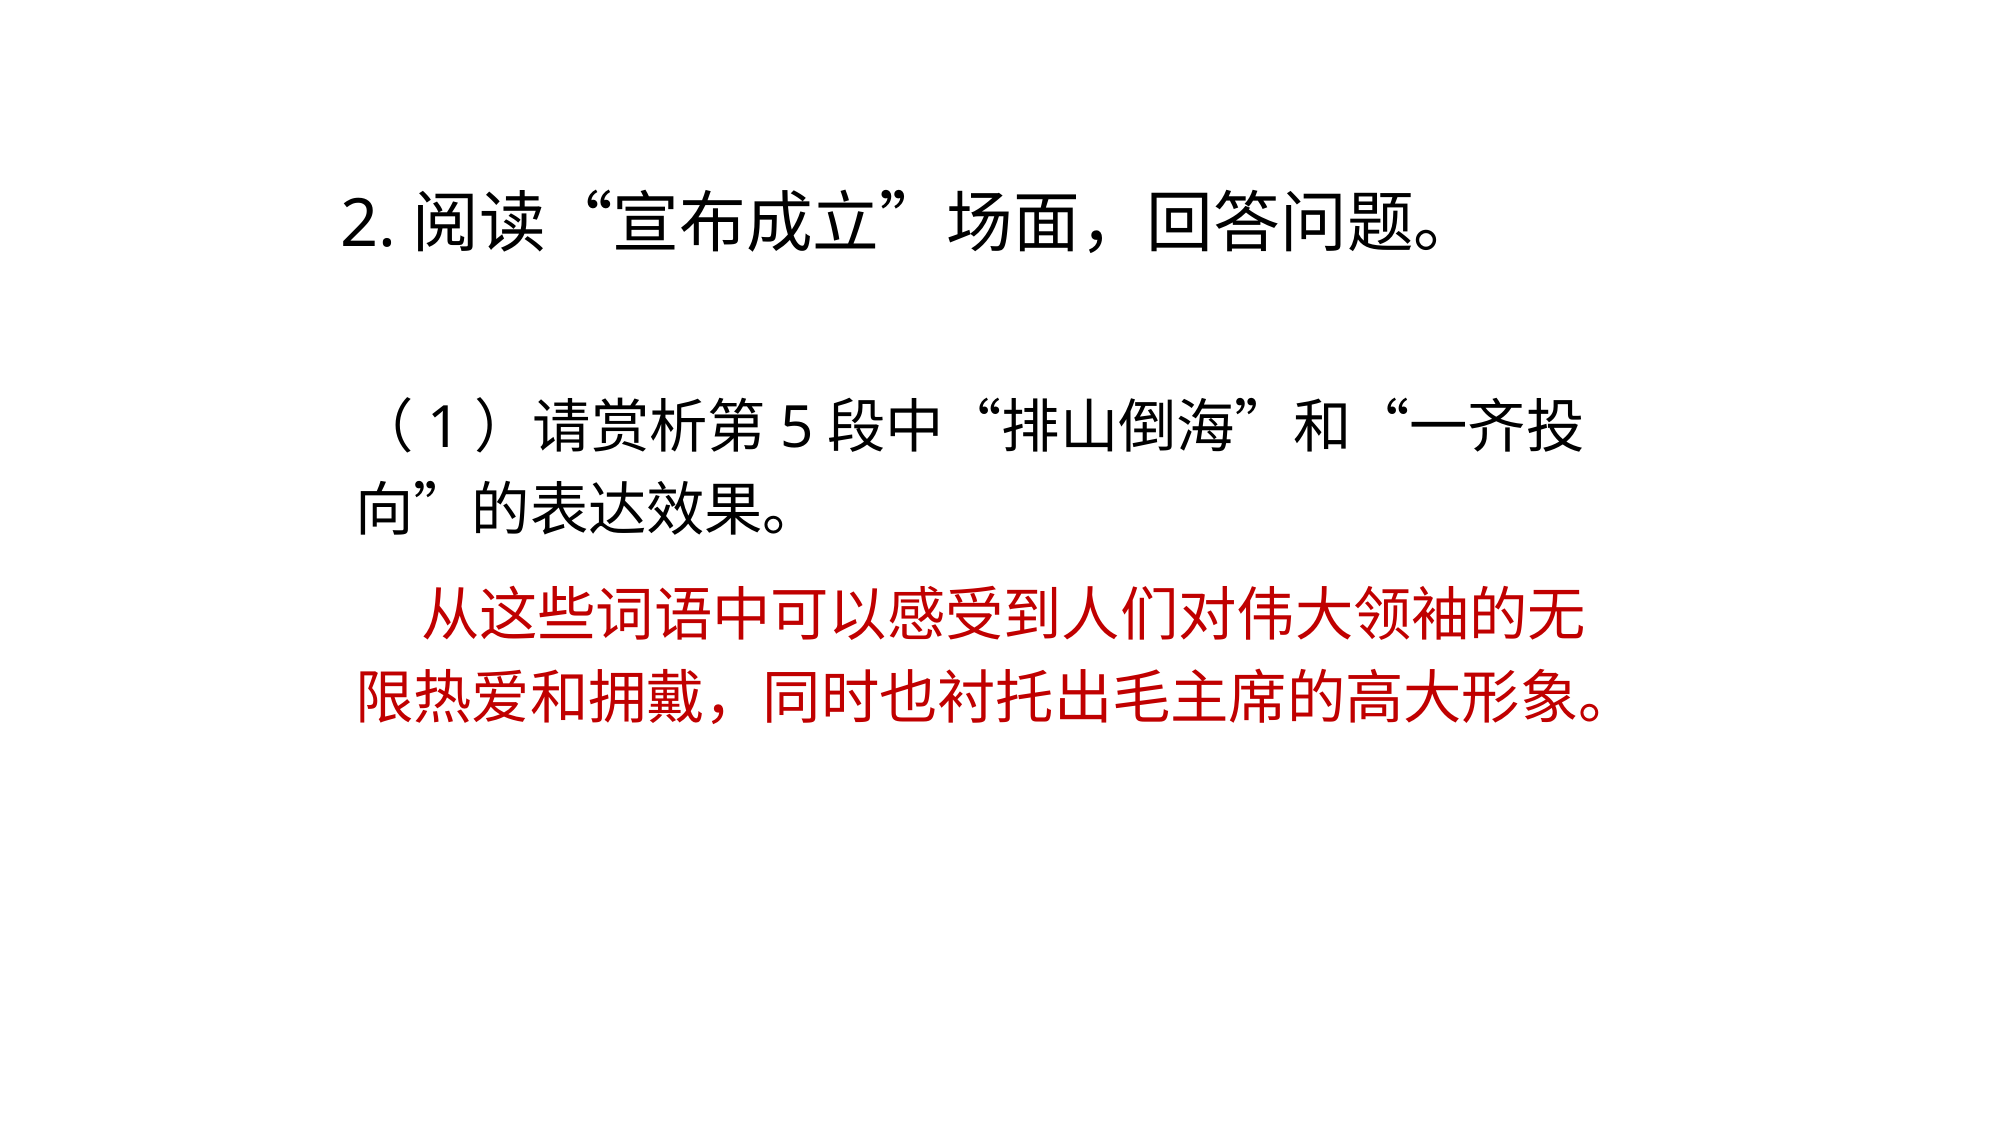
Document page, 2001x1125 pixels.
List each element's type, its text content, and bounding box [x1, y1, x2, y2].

text_box （1）请赏析第5段中“排山倒海”和“一齐投向”的表达效果。 从这些词语中可以感受到人们对伟大领袖的无限热爱和拥戴，同时也衬托出毛主席的高大形象。 [340, 368, 1653, 842]
list 2.阅读“宣布成立”场面，回答问题。 [329, 183, 1522, 282]
